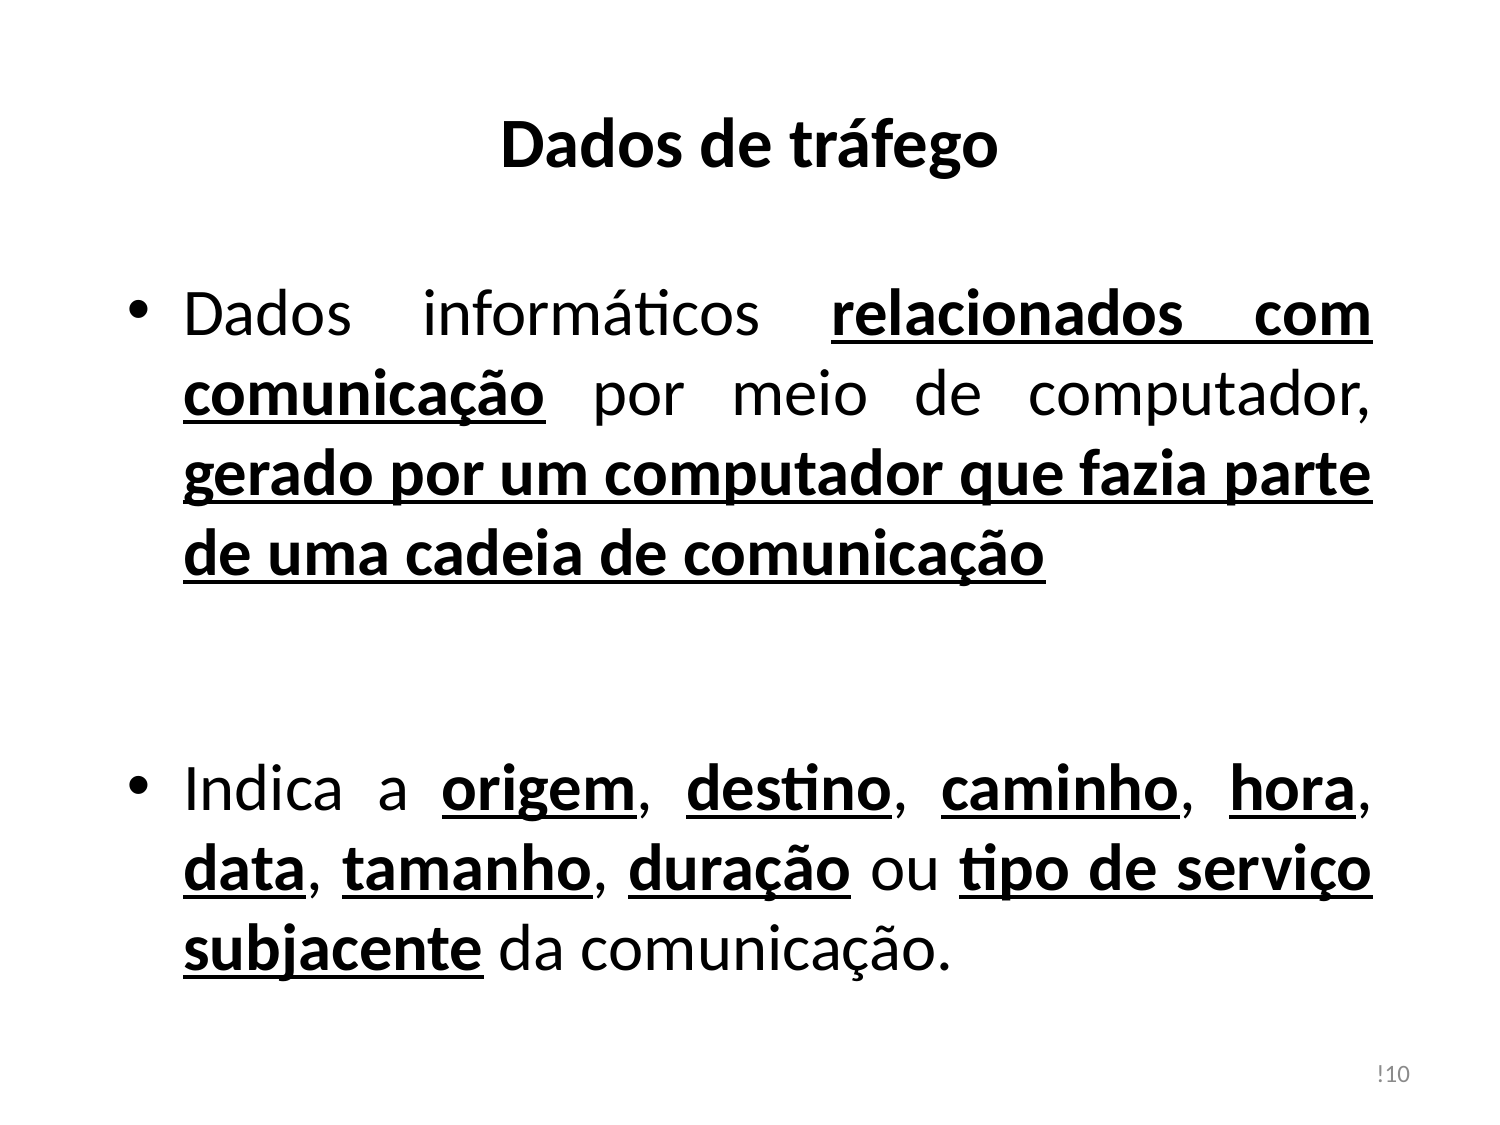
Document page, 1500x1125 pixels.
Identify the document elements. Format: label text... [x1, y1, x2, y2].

slide_number !10 [1074, 1042, 1425, 1103]
title Dados de tráfego [74, 44, 1426, 233]
list Dados informáticos relacionados com comunicação por meio de computador, gerado por um computador que fazia parte de uma cadeia de comunicação Indica a origem, destino, caminho, hora, data, tamanho, duração ou tipo de serviço subjacente da comunicação. [111, 260, 1389, 1075]
